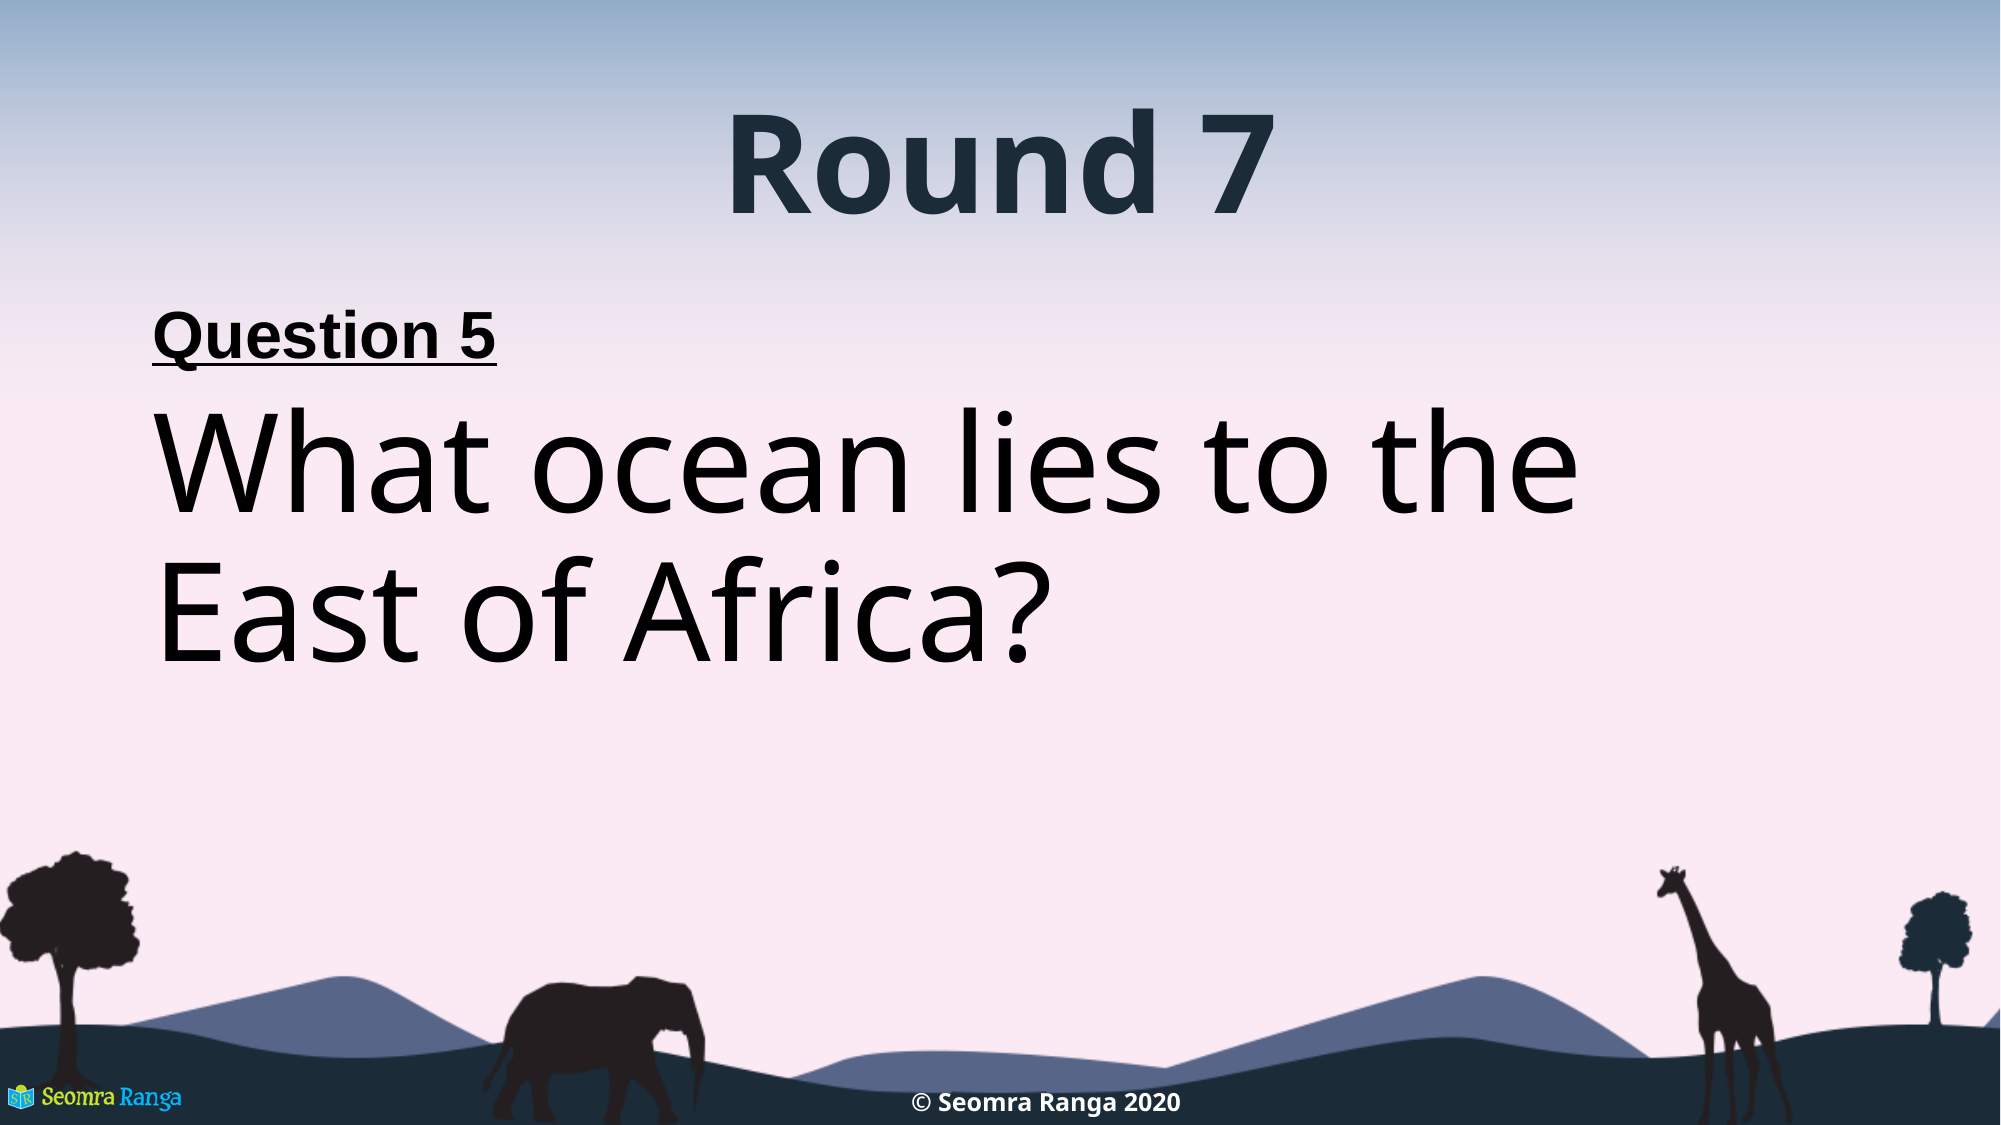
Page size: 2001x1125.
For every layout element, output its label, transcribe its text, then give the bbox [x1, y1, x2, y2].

list Question 5 What ocean lies to the East of Africa? [137, 293, 1863, 1014]
picture [0, 0, 2001, 1125]
title Round 7 [137, 59, 1863, 278]
text_box © Seomra Ranga 2020 www.seomraranga.com [762, 1079, 1330, 1125]
